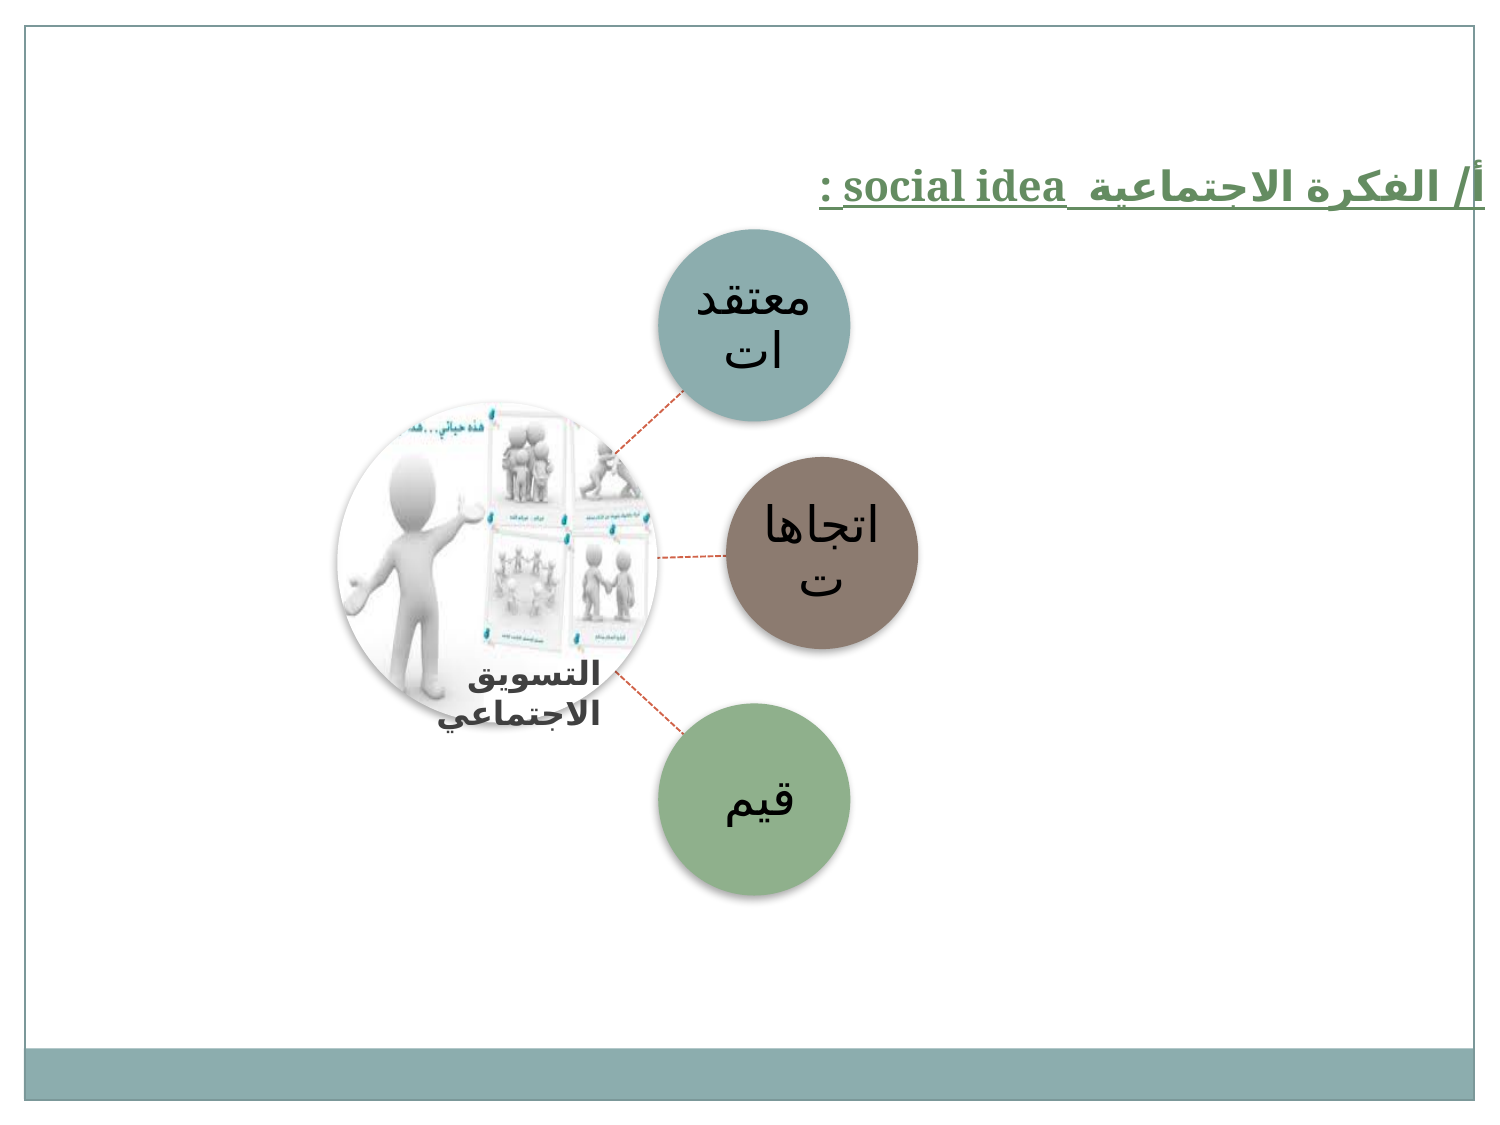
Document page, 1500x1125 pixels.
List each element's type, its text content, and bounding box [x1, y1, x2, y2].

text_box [152, 228, 1407, 897]
text_box أ/ الفكرة الاجتماعية social idea : [804, 152, 1500, 218]
